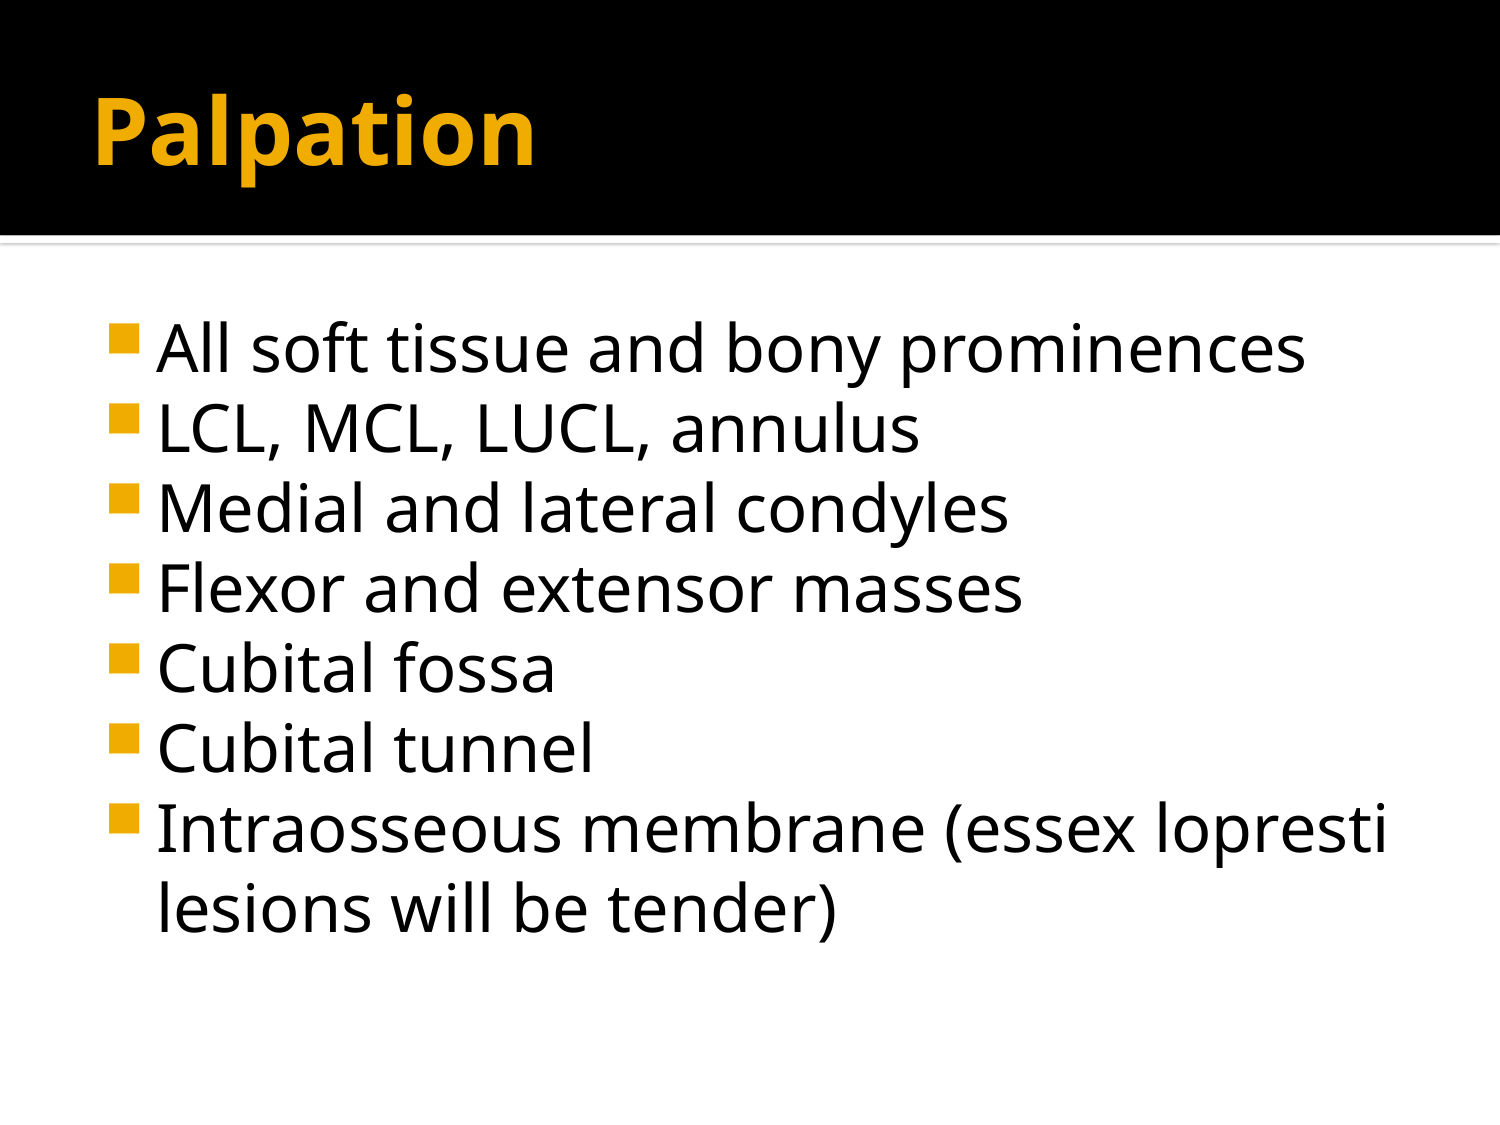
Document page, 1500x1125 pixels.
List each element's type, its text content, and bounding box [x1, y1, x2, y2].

title Palpation [75, 25, 1425, 231]
list All soft tissue and bony prominences LCL, MCL, LUCL, annulus Medial and lateral condyles Flexor and extensor masses Cubital fossa Cubital tunnel Intraosseous membrane (essex lopresti lesions will be tender) [75, 291, 1425, 1050]
